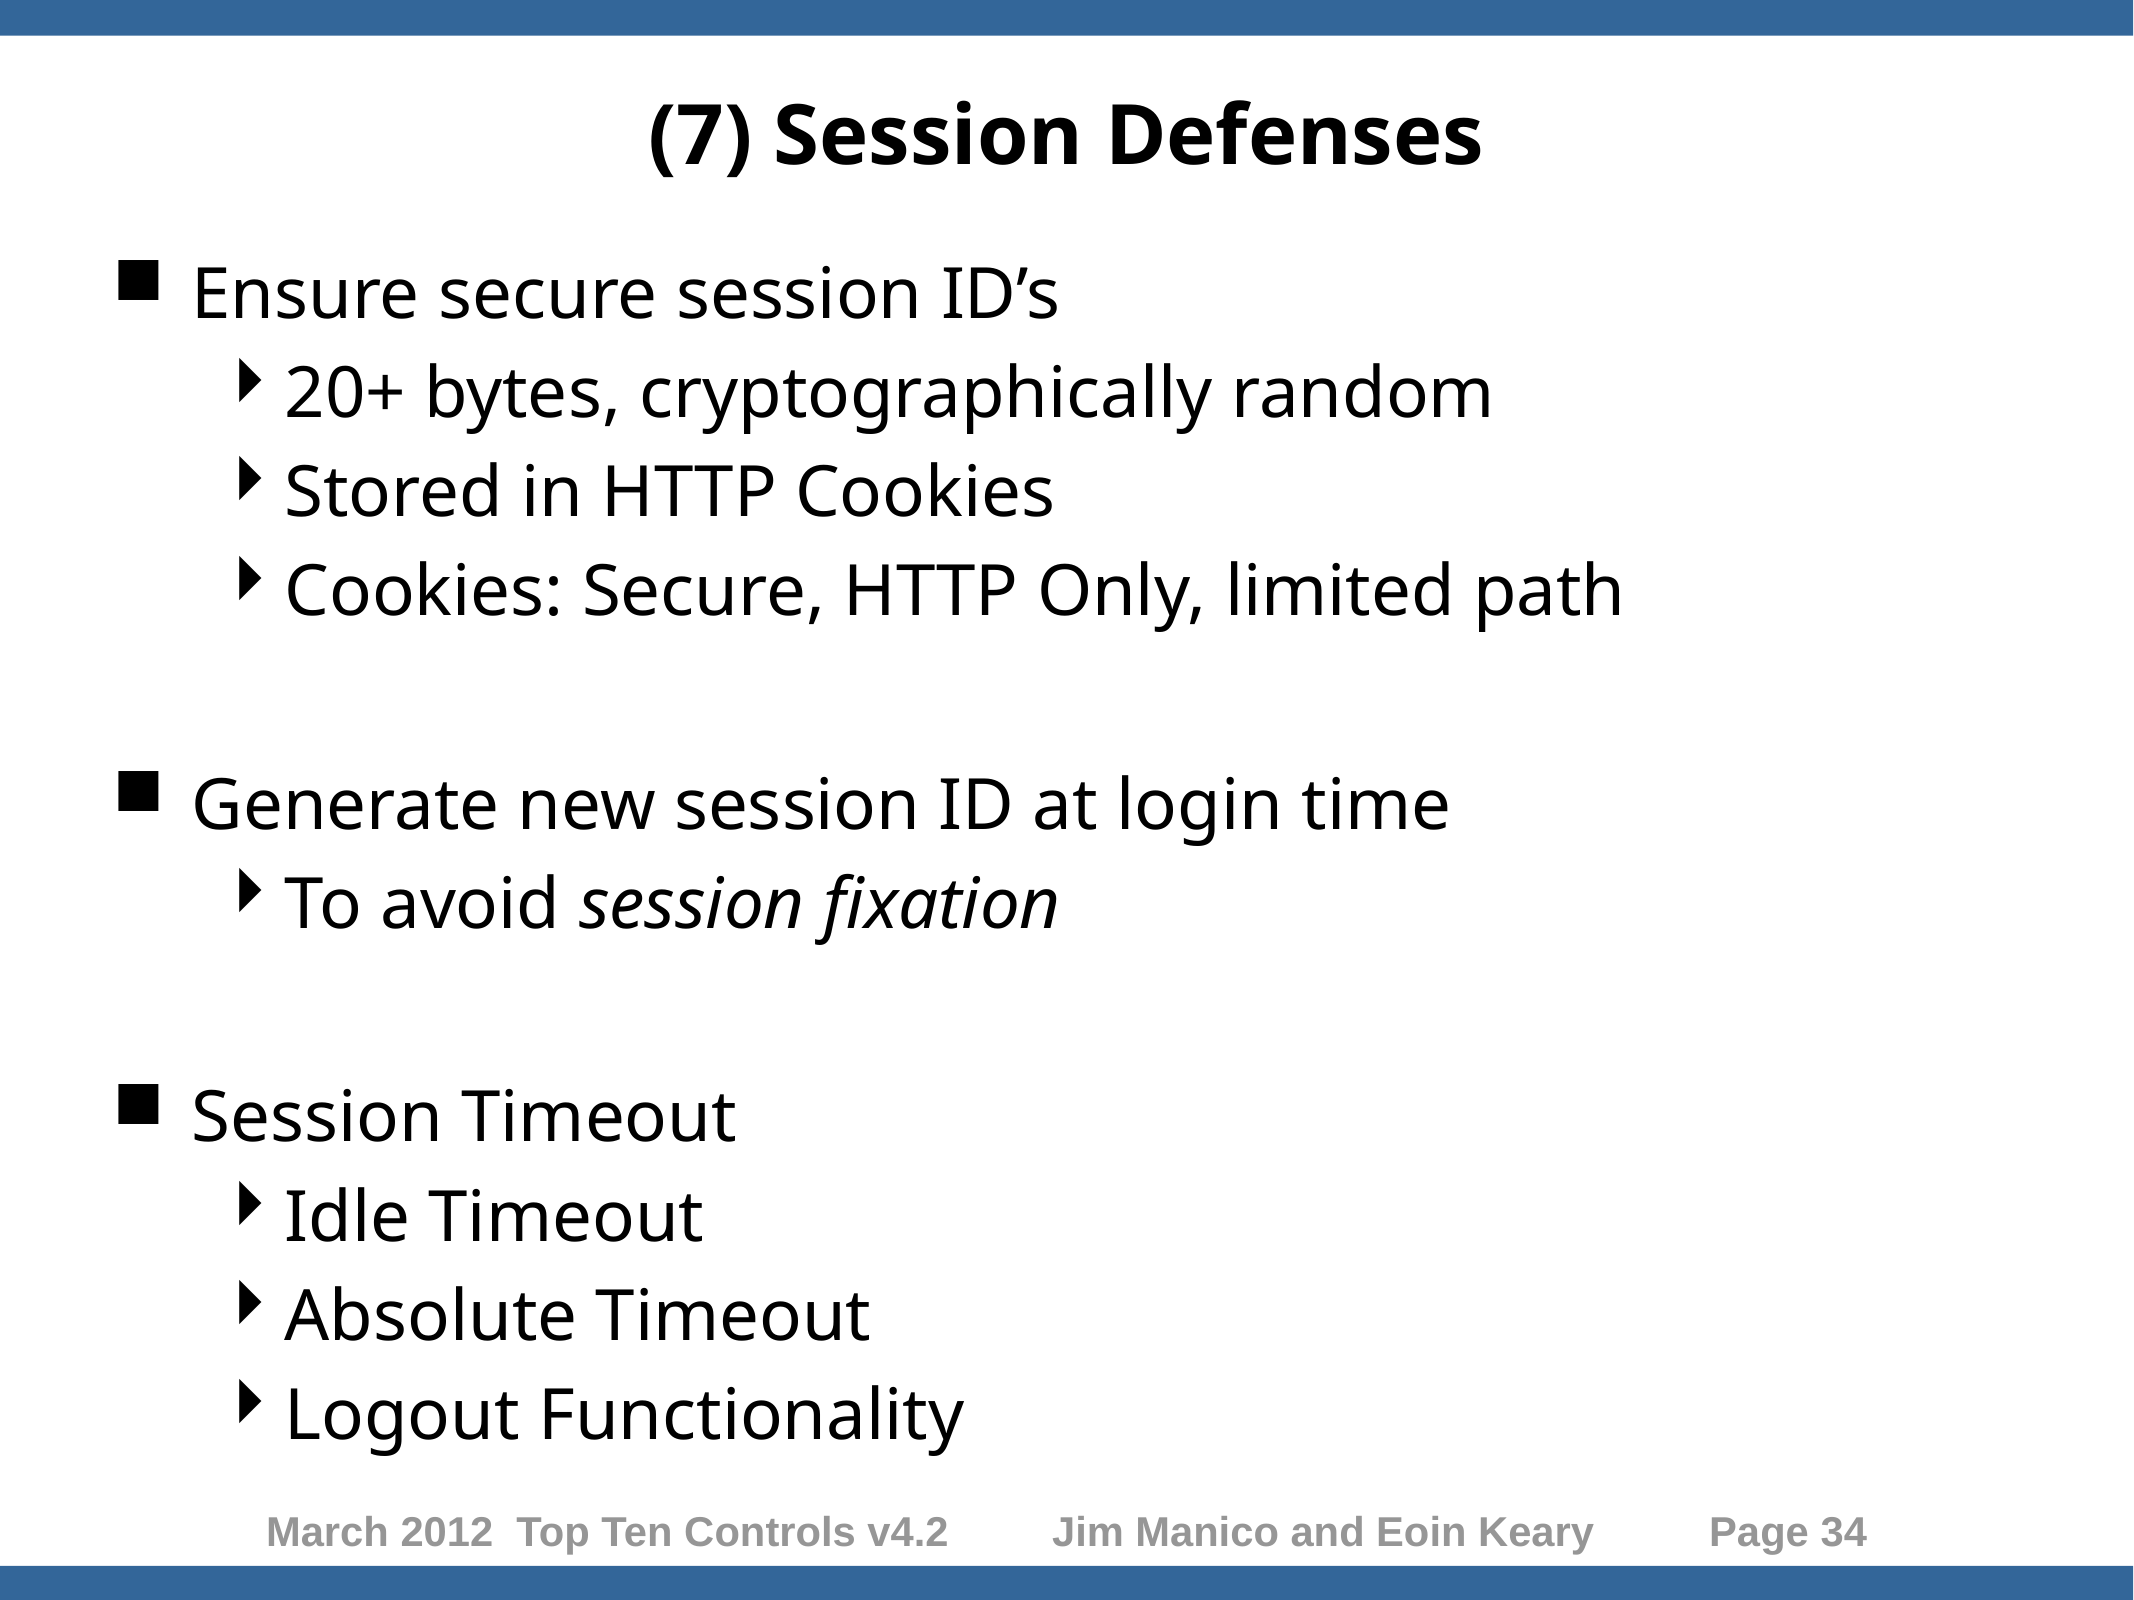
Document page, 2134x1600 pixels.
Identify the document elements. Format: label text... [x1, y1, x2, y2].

footer [1457, 1457, 2134, 1568]
title (7) Session Defenses [0, 37, 2134, 225]
list Ensure secure session ID’s 20+ bytes, cryptographically random Stored in HTTP Cookies Cookies: Secure, HTTP Only, limited path Generate new session ID at login time To avoid session fixation Session Timeout Idle Timeout Absolute Timeout Logout Functionality [90, 236, 2046, 1458]
